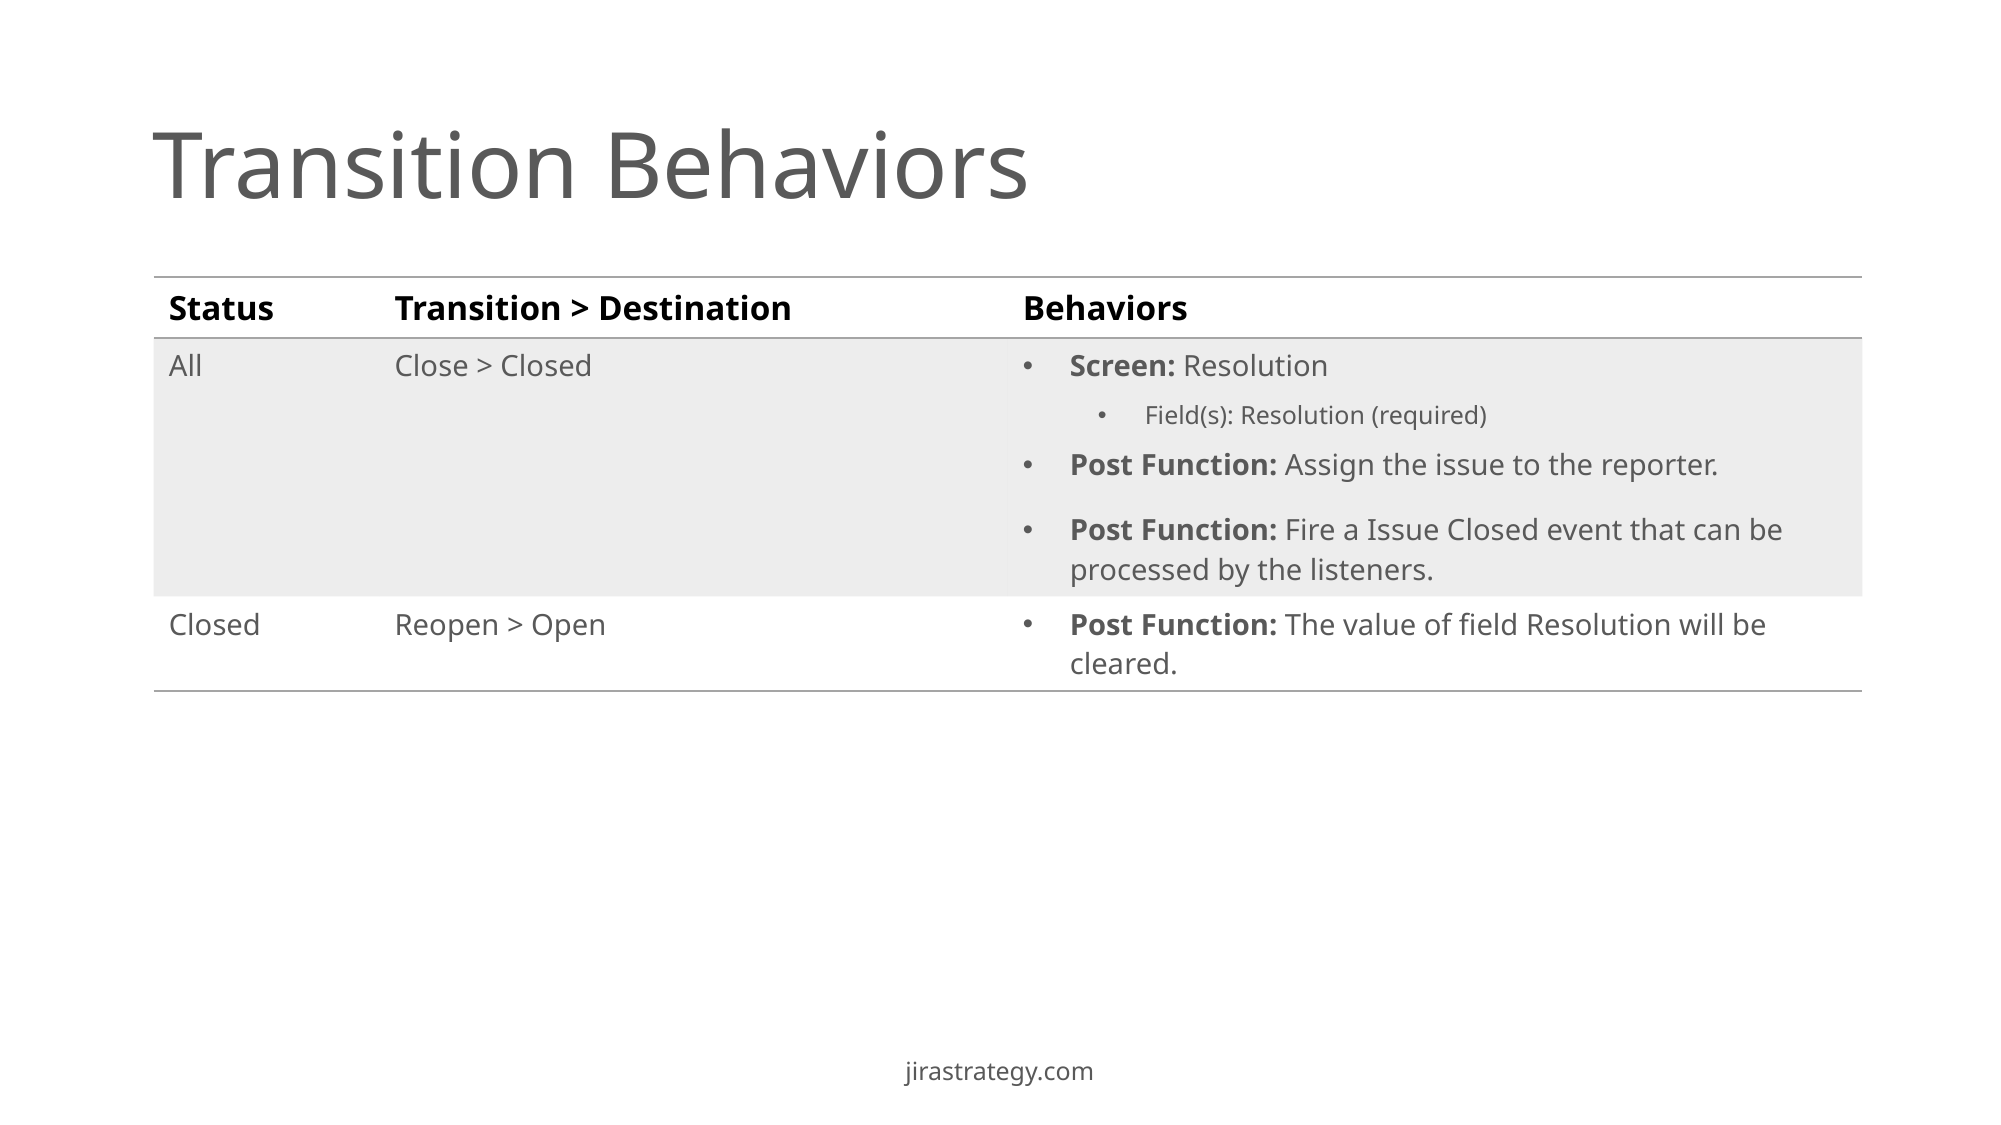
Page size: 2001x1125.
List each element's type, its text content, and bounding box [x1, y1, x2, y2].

table_cell Post Function: The value of field Resolution will be cleared. [1008, 596, 1862, 690]
table_cell Screen: Resolution Field(s): Resolution (required) Post Function: Assign the issue to the reporter. Post Function: Fire a Issue Closed event that can be processed by the listeners. [1008, 339, 1862, 596]
table_cell Close > Closed [380, 339, 1008, 596]
table_header Behaviors [1008, 278, 1862, 337]
table_cell All [154, 339, 380, 596]
title Transition Behaviors [137, 59, 1863, 278]
table_header Status [154, 278, 380, 337]
table_cell Reopen > Open [380, 596, 1008, 690]
footer jirastrategy.com [662, 1042, 1338, 1103]
table_cell Closed [154, 596, 380, 690]
table_header Transition > Destination [380, 278, 1008, 337]
